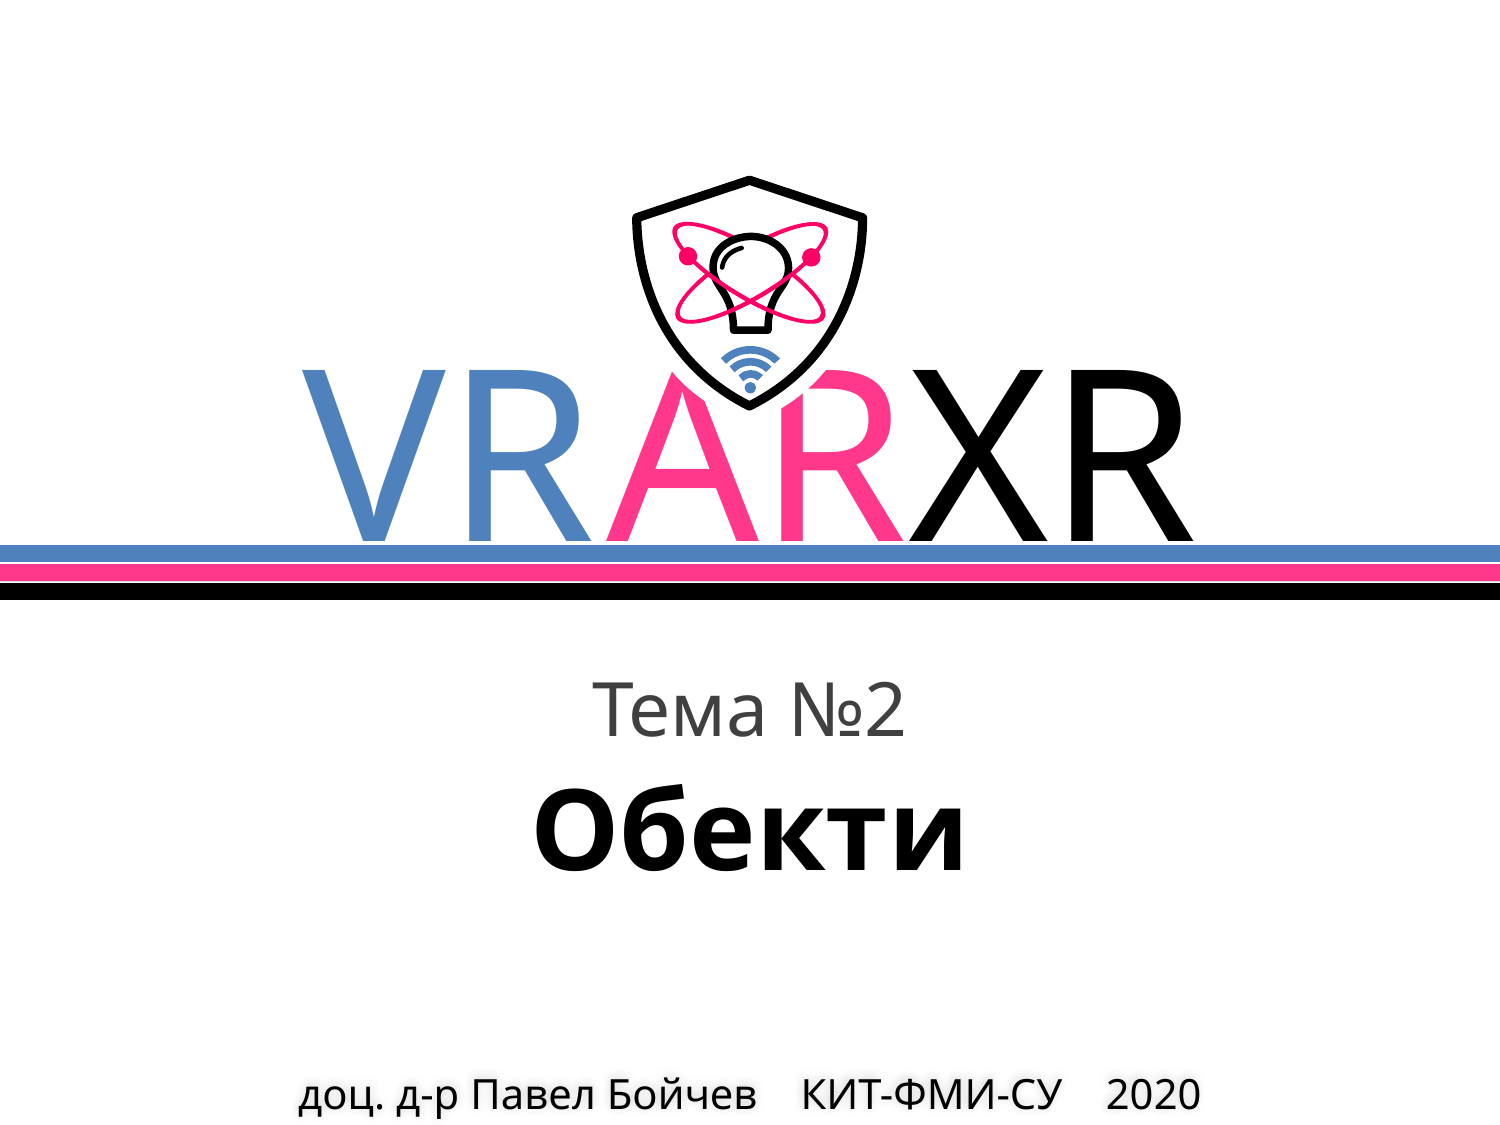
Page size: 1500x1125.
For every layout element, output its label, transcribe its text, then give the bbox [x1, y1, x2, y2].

list Обекти [0, 763, 1500, 888]
title доц. д-р Павел Бойчев КИТ-ФМИ-СУ 2020 [0, 1027, 1500, 1125]
list Тема №2 [0, 650, 1500, 763]
